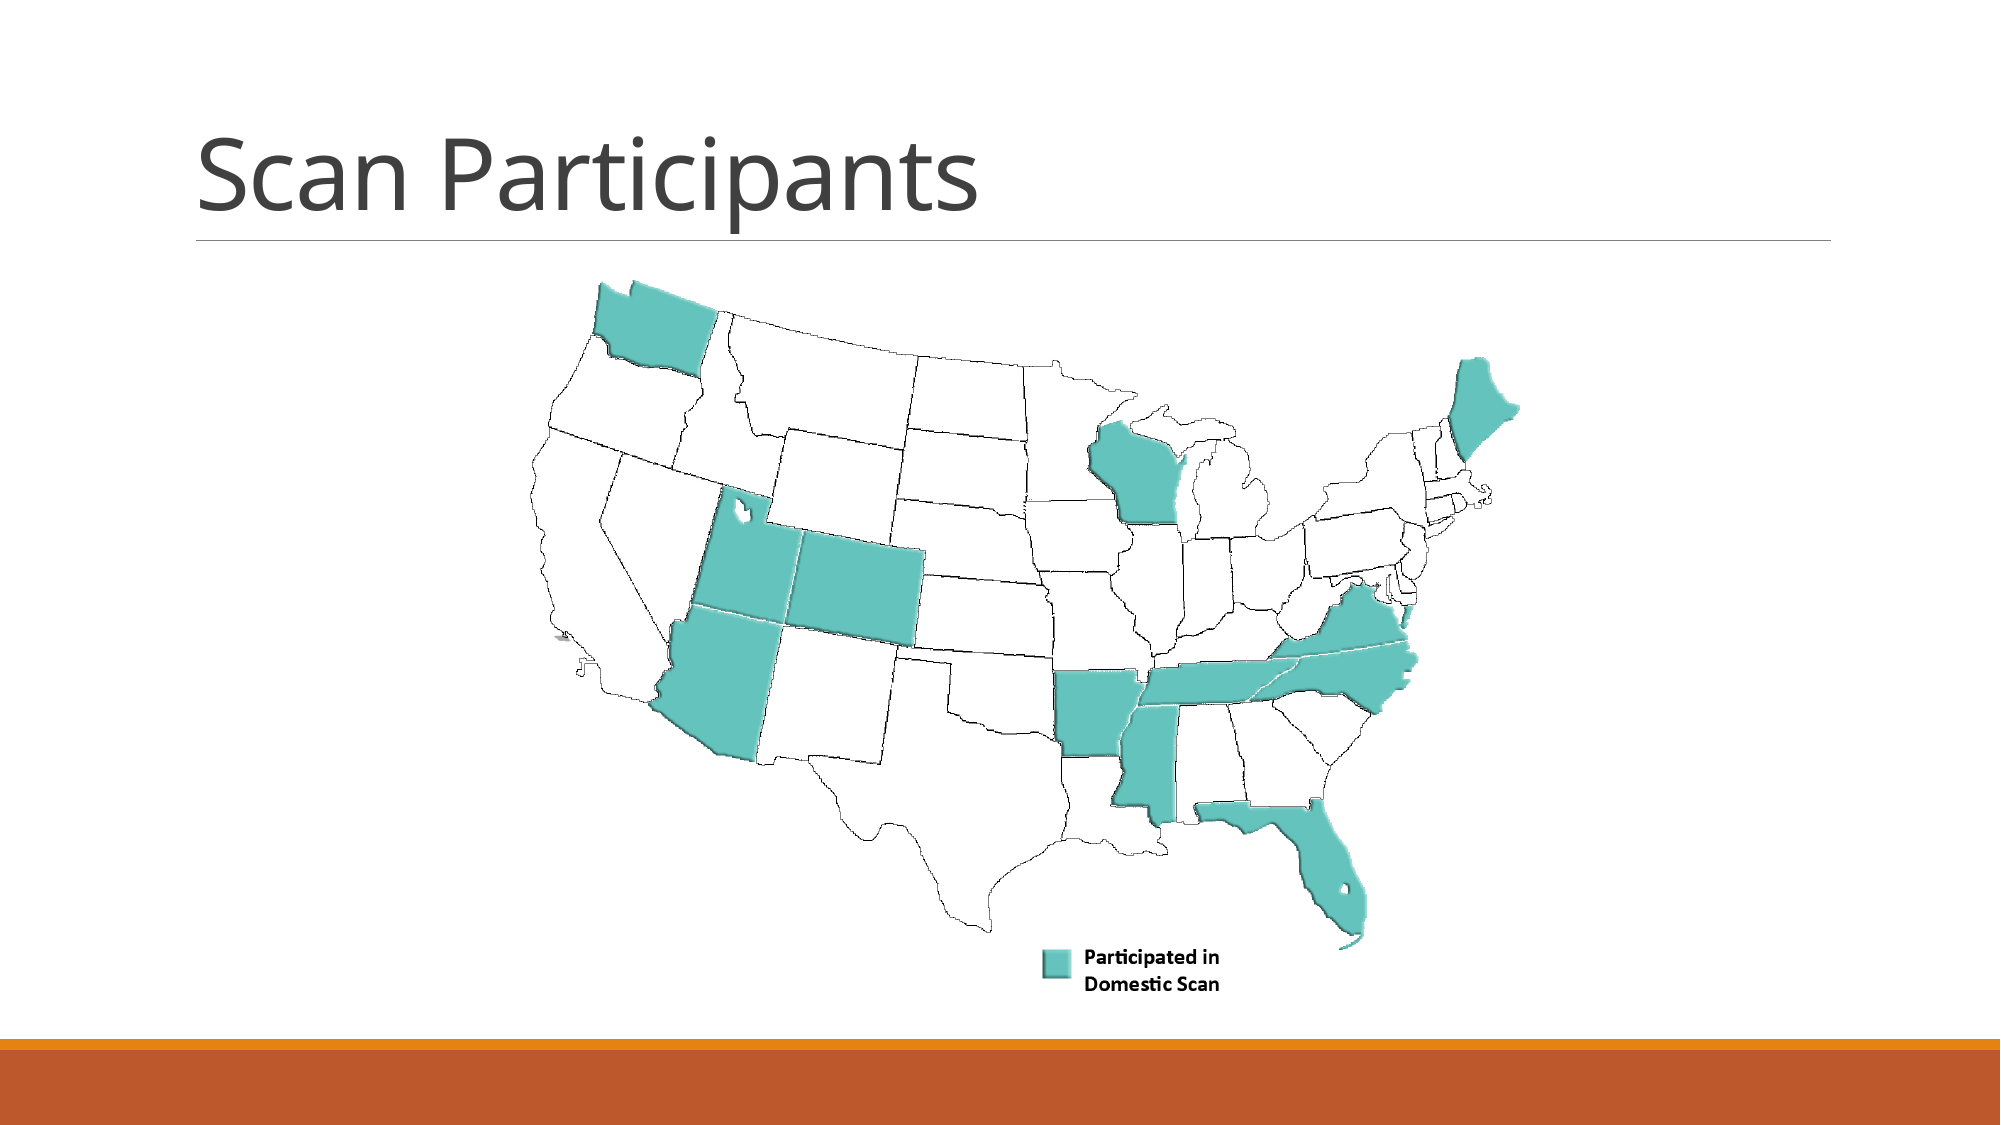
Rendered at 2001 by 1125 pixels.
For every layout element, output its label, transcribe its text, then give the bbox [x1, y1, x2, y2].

title Scan Participants [180, 0, 1830, 239]
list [423, 264, 1571, 1014]
